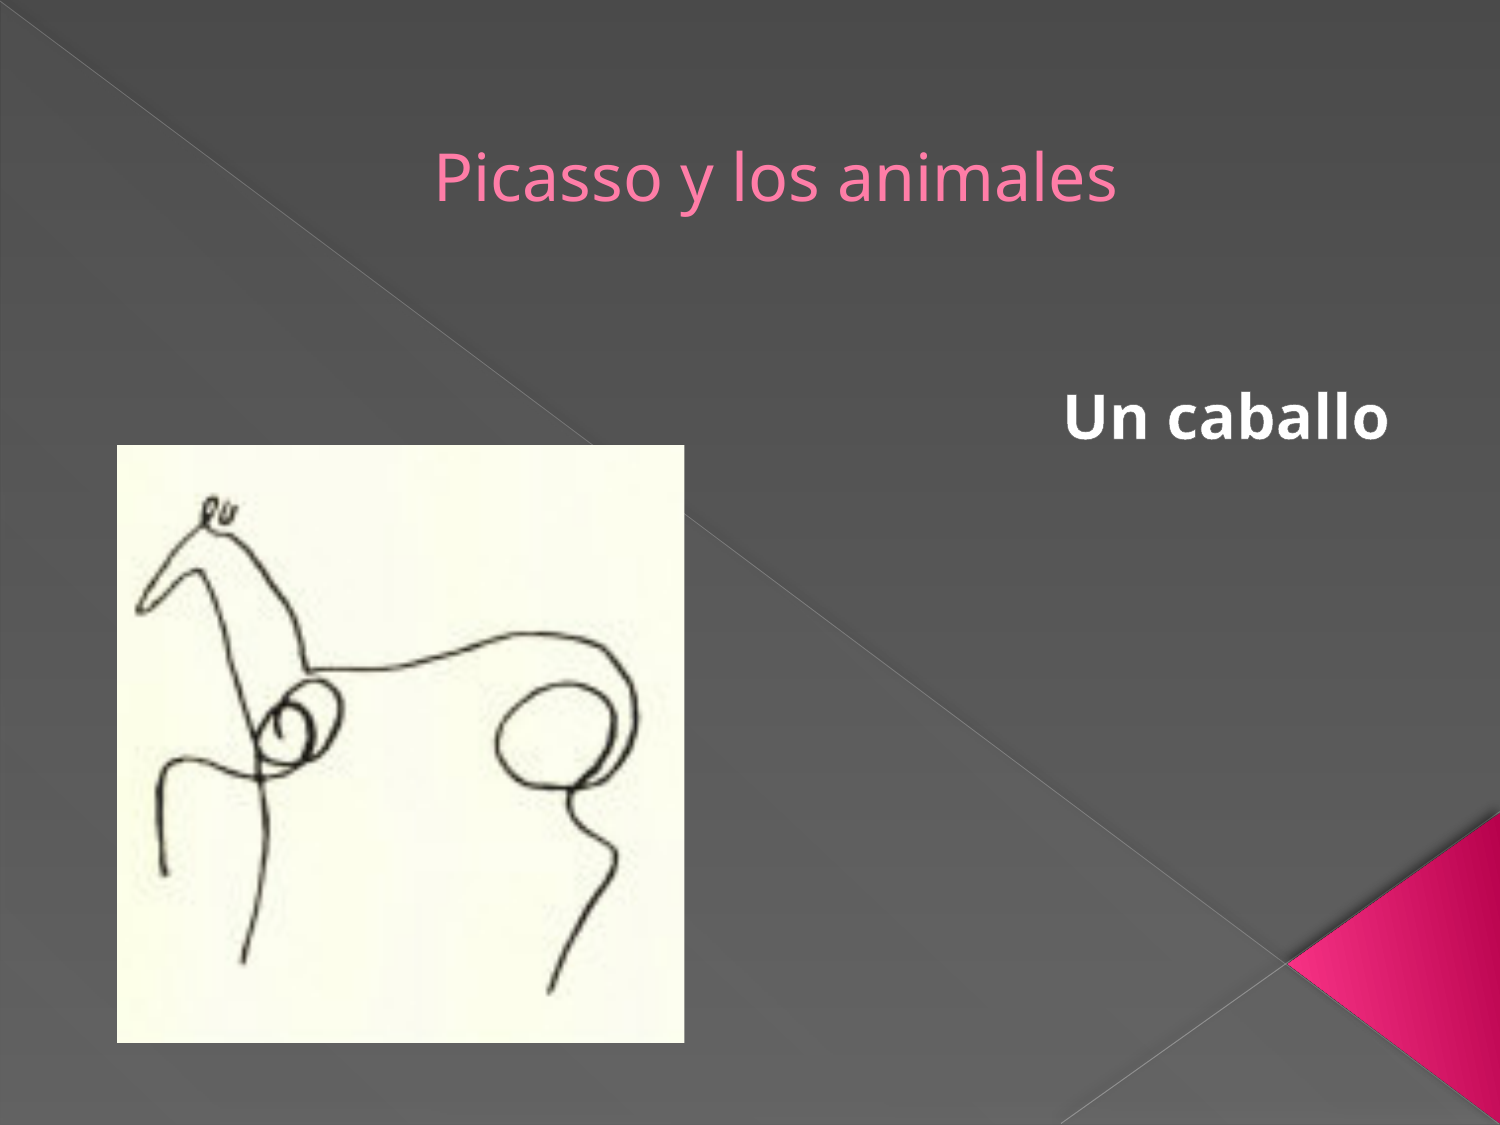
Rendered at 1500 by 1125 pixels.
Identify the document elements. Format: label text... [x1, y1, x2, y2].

picture [116, 445, 685, 1043]
subtitle Un caballo [88, 368, 1412, 657]
title Picasso y los animales [88, 127, 1412, 223]
